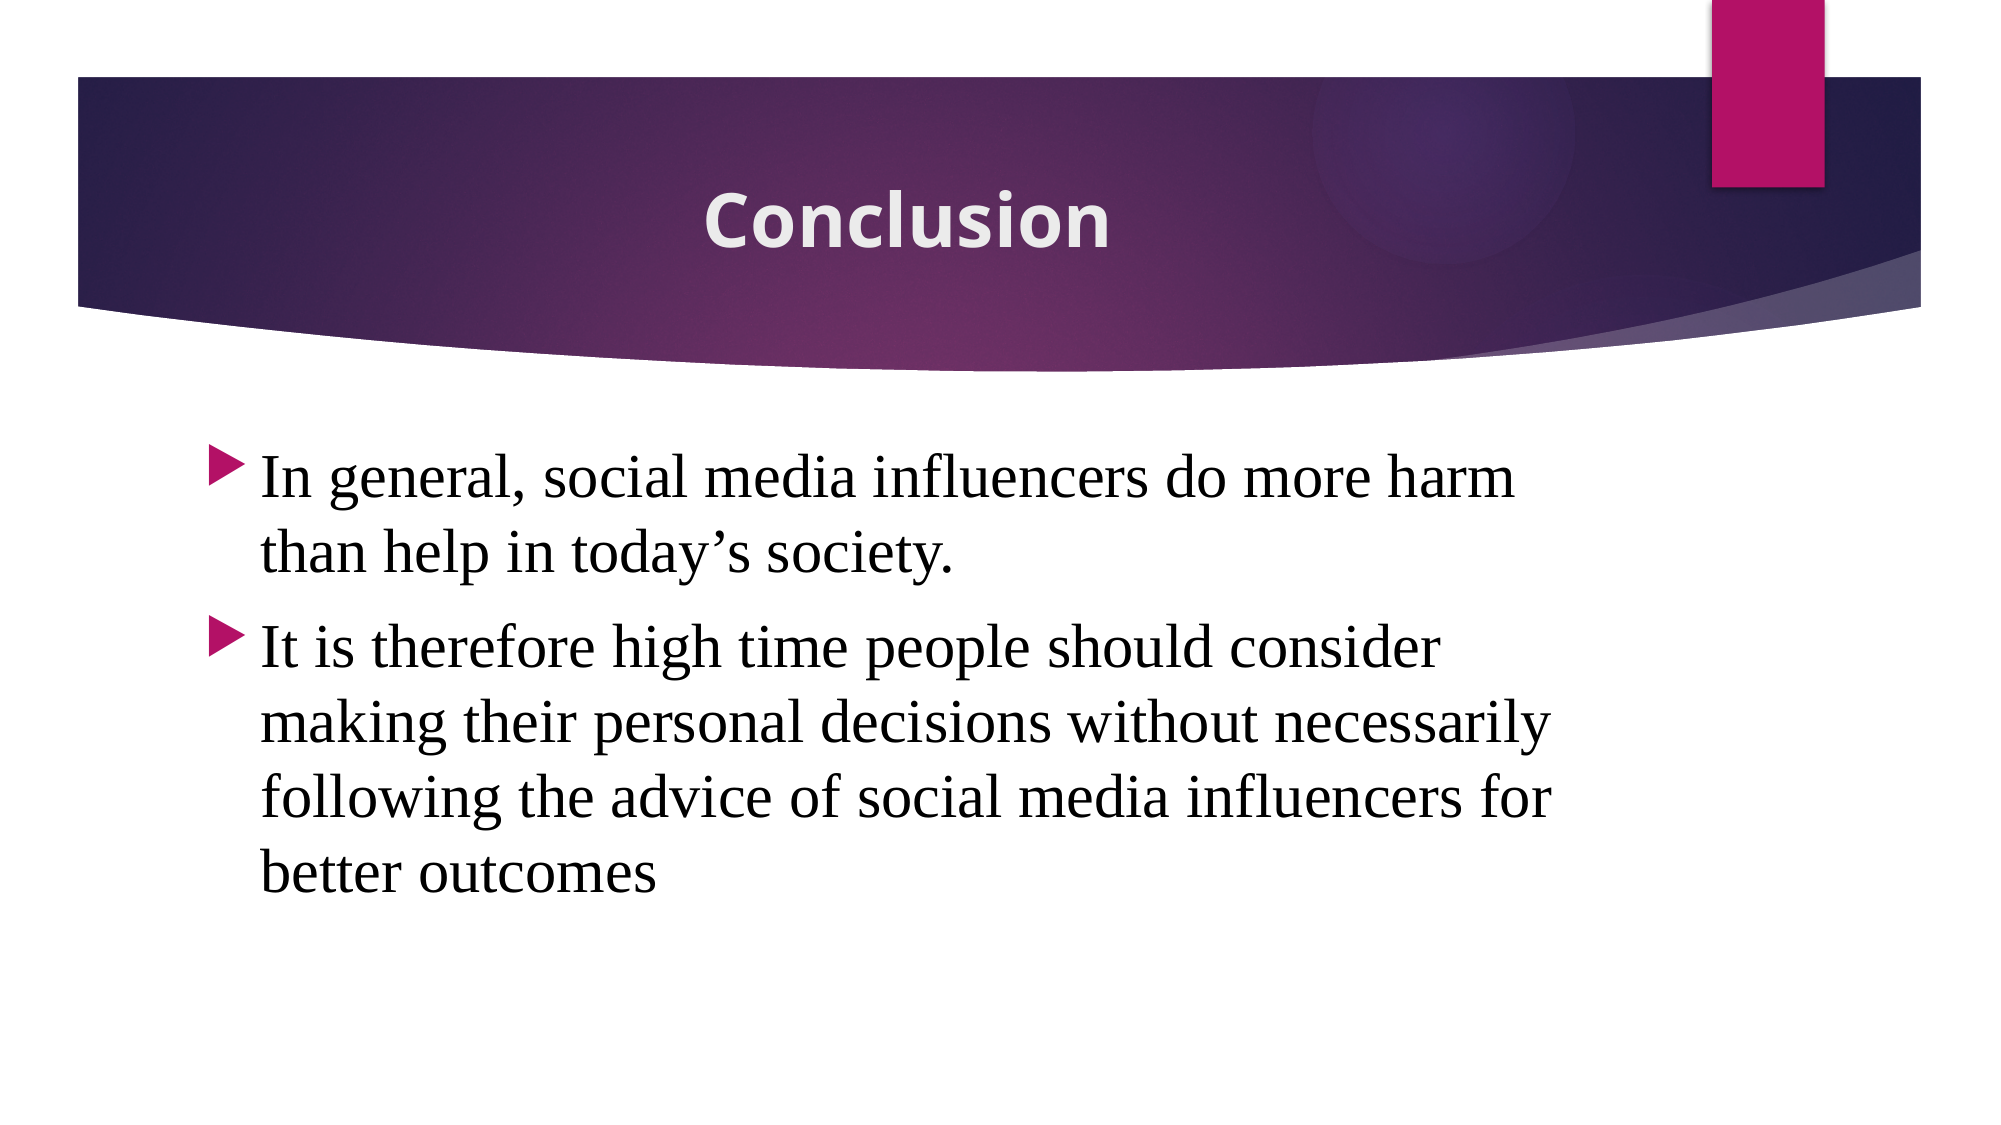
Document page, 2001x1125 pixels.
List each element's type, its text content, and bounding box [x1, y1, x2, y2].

title Conclusion [189, 159, 1627, 276]
list In general, social media influencers do more harm than help in today’s society. It is therefore high time people should consider making their personal decisions without necessarily following the advice of social media influencers for better outcomes [189, 427, 1638, 988]
